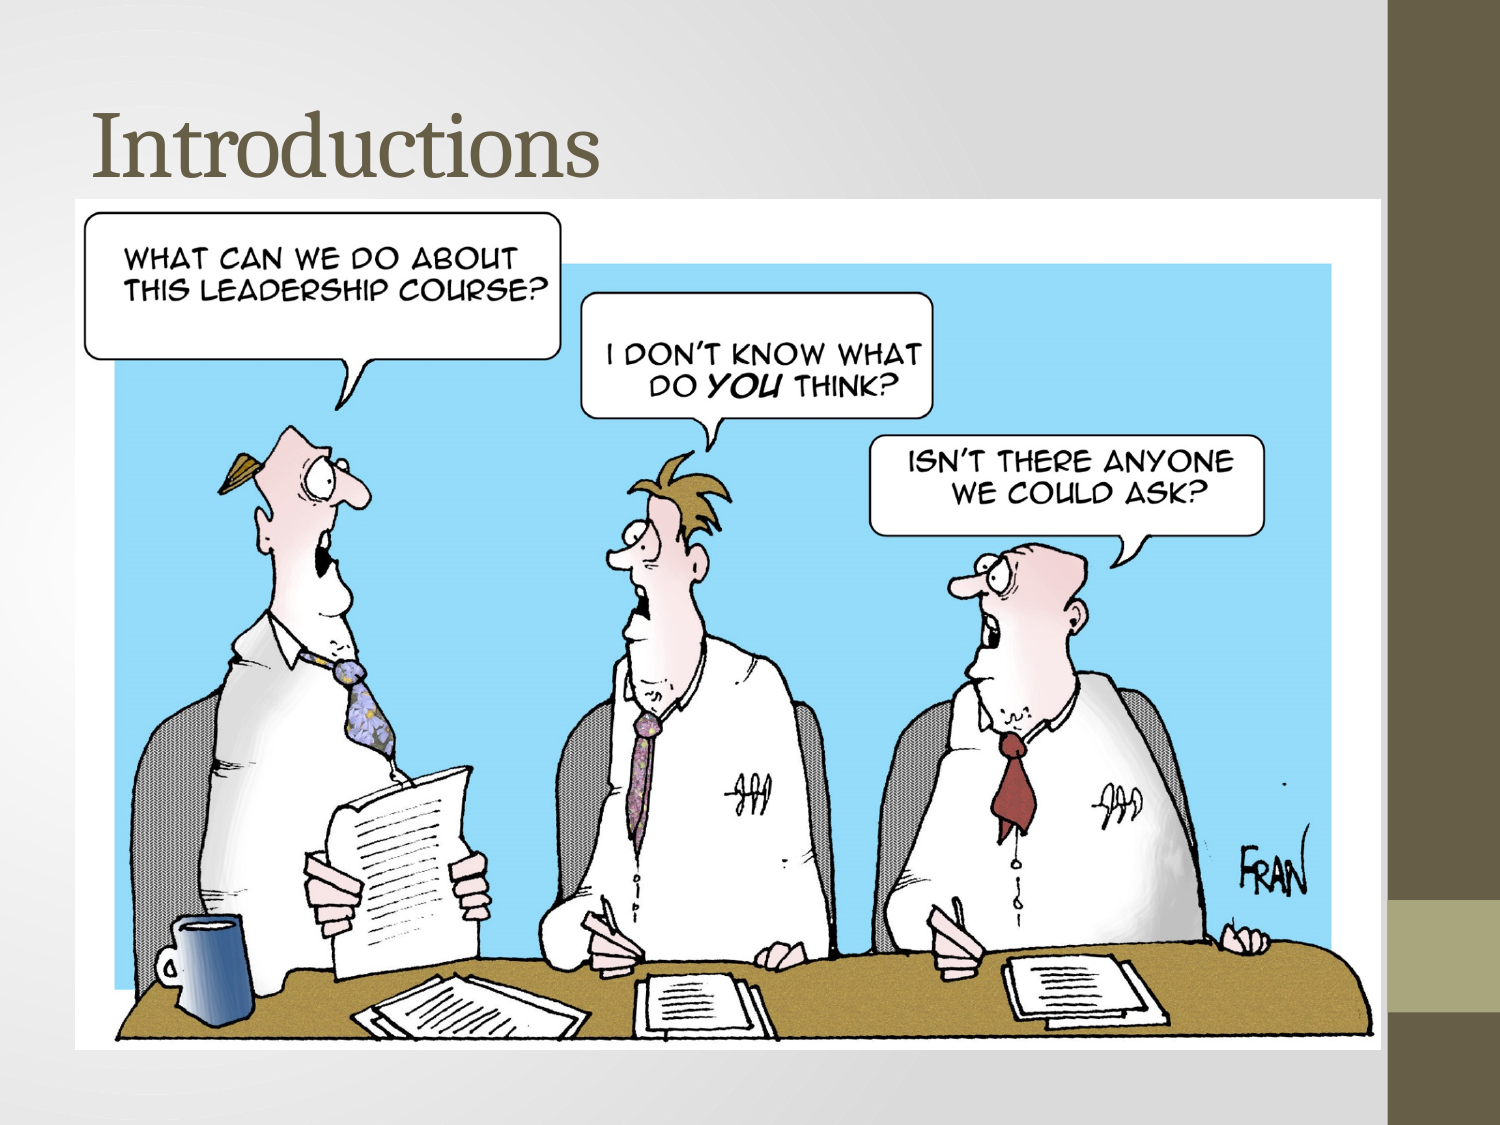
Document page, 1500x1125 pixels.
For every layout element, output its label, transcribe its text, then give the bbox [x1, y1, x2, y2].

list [74, 199, 1382, 1051]
title Introductions [75, 45, 1325, 195]
